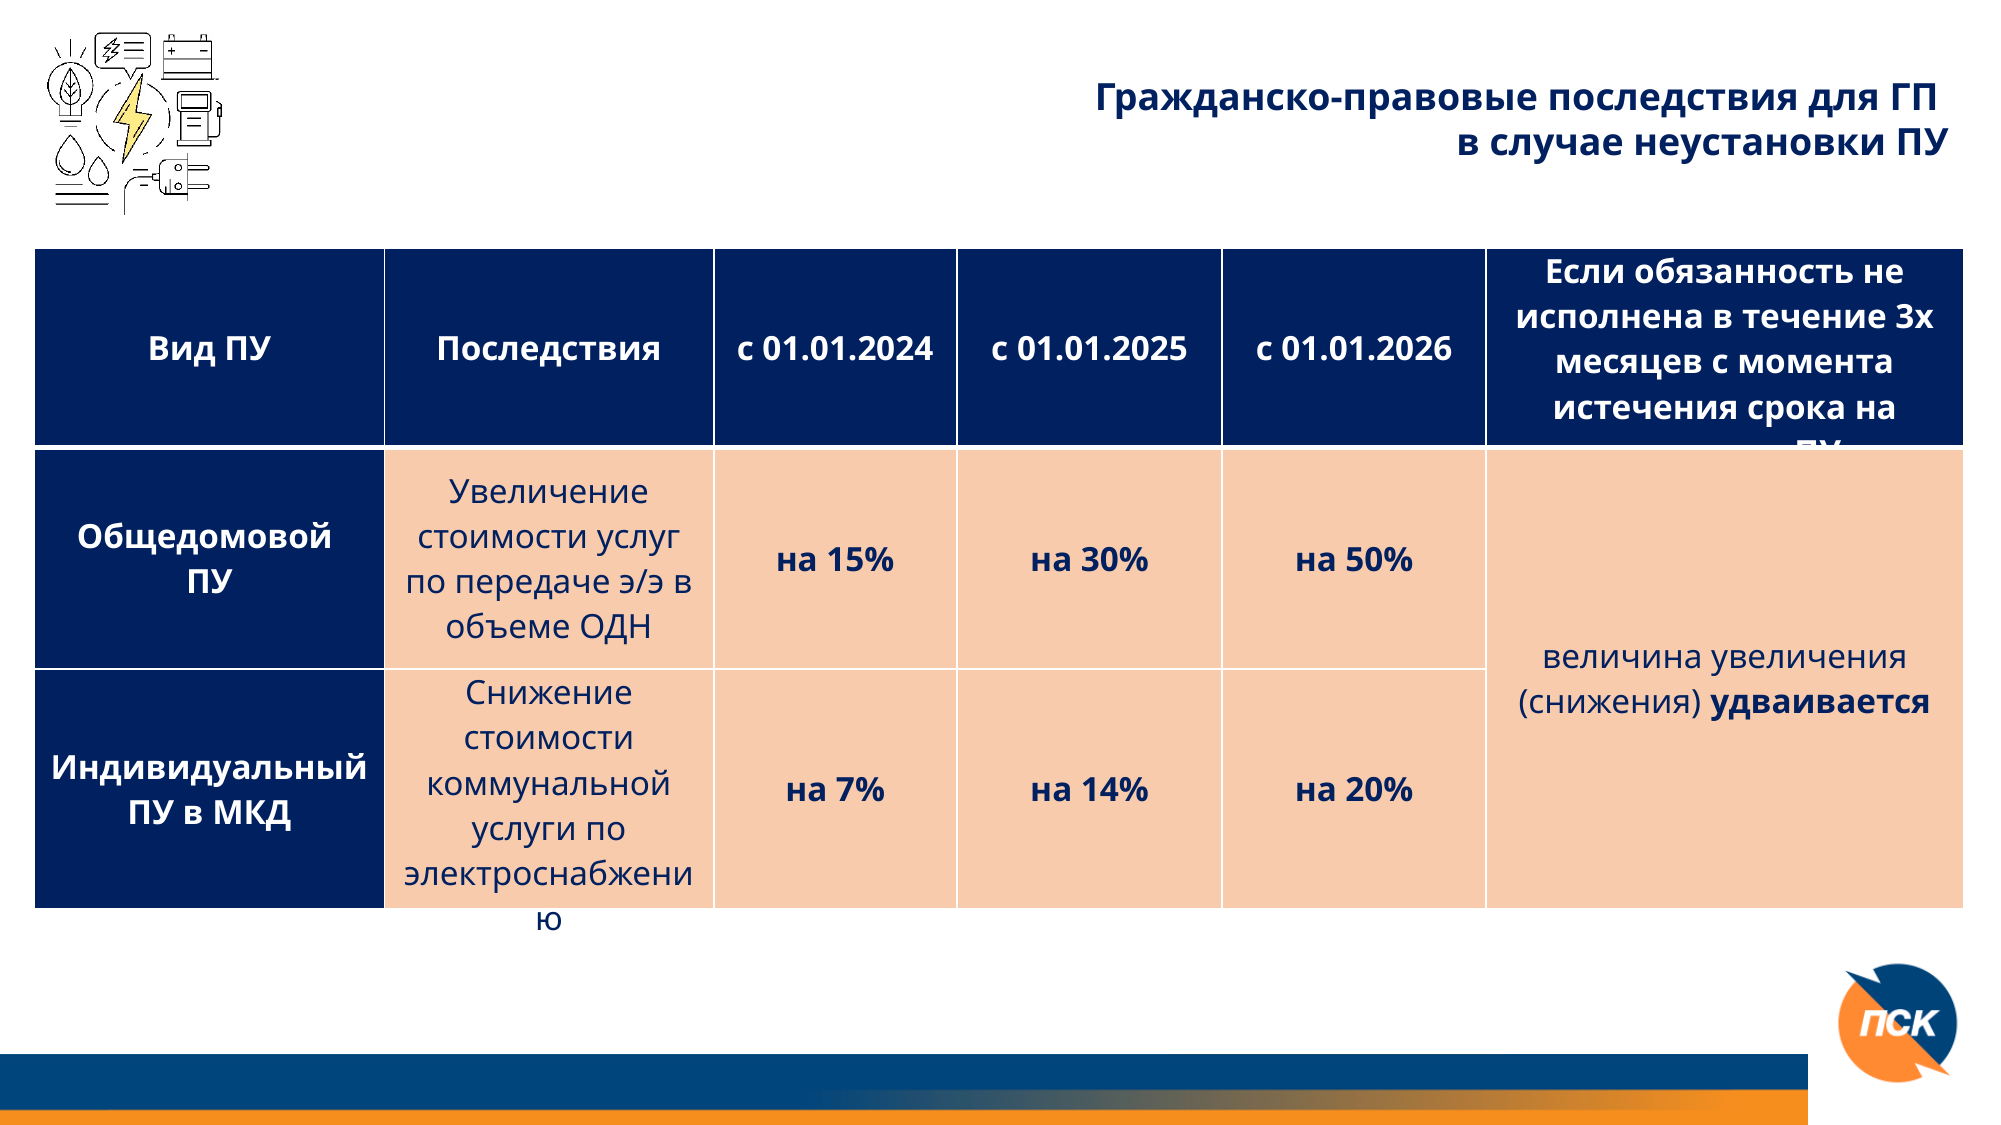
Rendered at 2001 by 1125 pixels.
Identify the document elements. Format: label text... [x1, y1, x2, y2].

table_header с 01.01.2026 [1223, 249, 1485, 445]
table_cell на 20% [1223, 670, 1485, 908]
table_cell на 15% [715, 450, 956, 668]
table_cell на 50% [1223, 450, 1485, 668]
table_header с 01.01.2025 [958, 249, 1221, 445]
table_cell Общедомовой ПУ [35, 450, 384, 668]
table_cell на 14% [958, 670, 1221, 908]
table_cell на 7% [715, 670, 956, 908]
table_header Последствия [385, 249, 713, 445]
table_header с 01.01.2024 [715, 249, 956, 445]
table_cell Увеличение стоимости услуг по передаче э/э в объеме ОДН [385, 450, 713, 668]
table_cell величина увеличения (снижения) удваивается [1487, 450, 1963, 908]
table_header Вид ПУ [35, 249, 384, 445]
table_header Если обязанность не исполнена в течение 3х месяцев с момента истечения срока на установку ПУ [1487, 249, 1963, 445]
text_box Гражданско-правовые последствия для ГП в случае неустановки ПУ [487, 65, 1964, 170]
table_cell на 30% [958, 450, 1221, 668]
table_cell Снижение стоимости коммунальной услуги по электроснабжению [385, 670, 713, 908]
picture [36, 21, 229, 215]
picture [0, 921, 2000, 1125]
table_cell Индивидуальный ПУ в МКД [35, 670, 384, 908]
